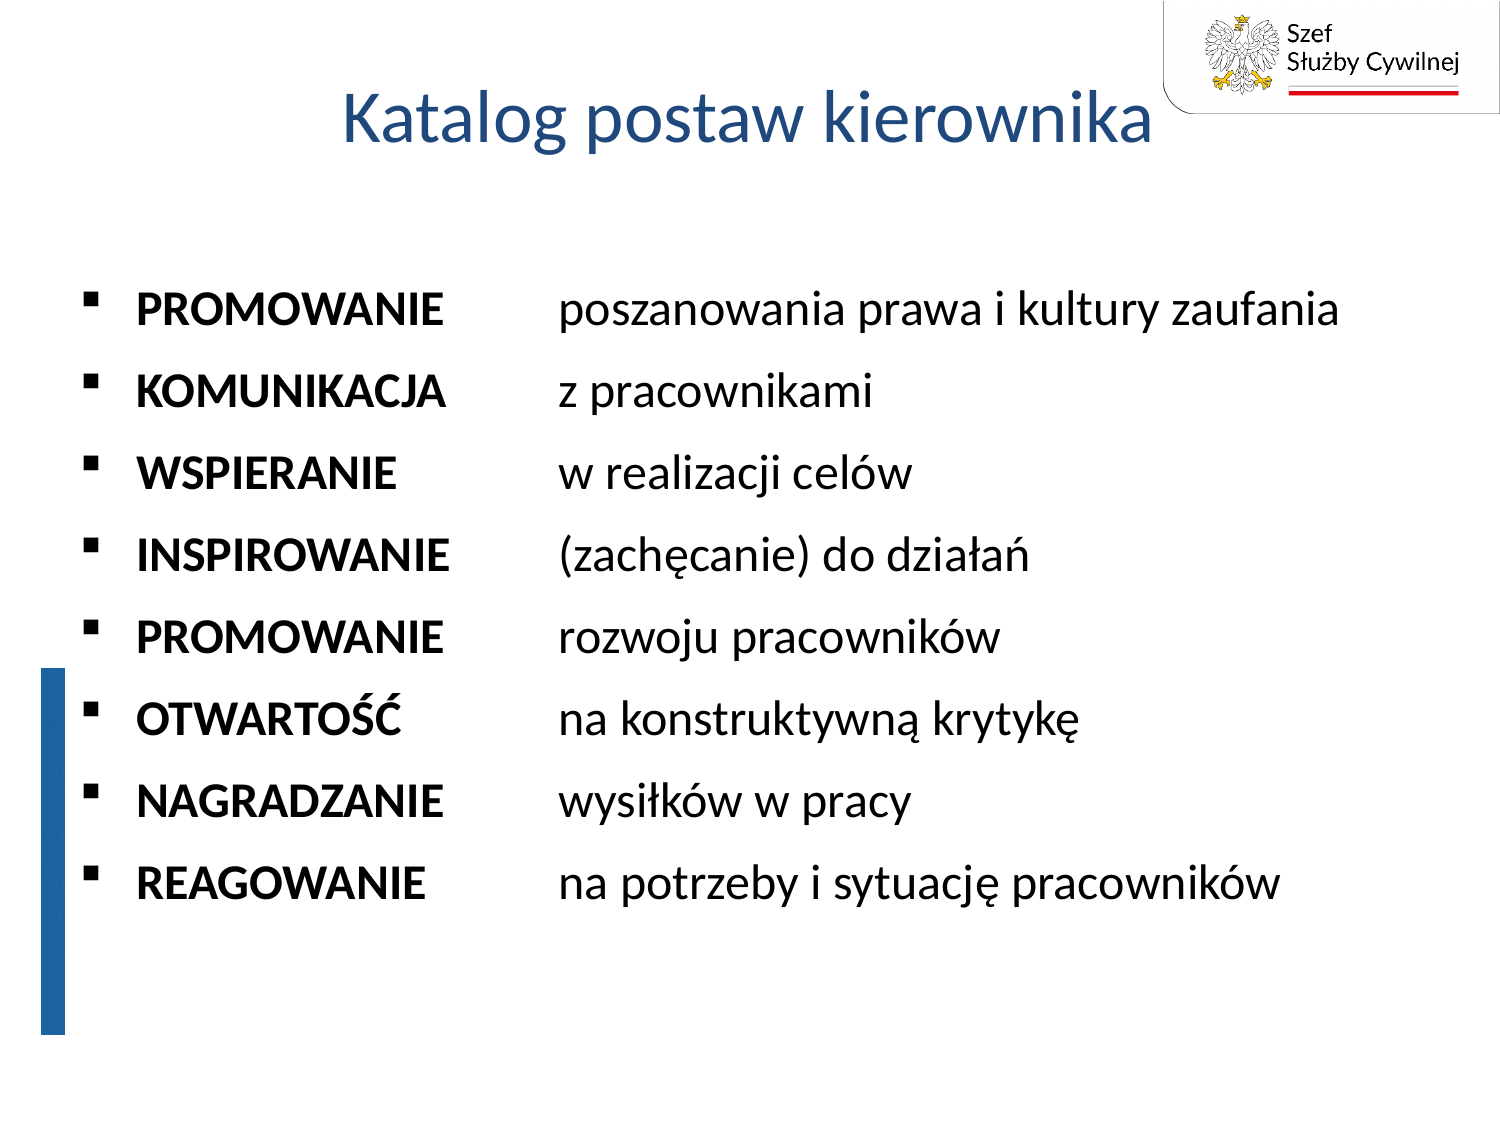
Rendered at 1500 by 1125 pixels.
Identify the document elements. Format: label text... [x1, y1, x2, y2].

text_box PROMOWANIE poszanowania prawa i kultury zaufania KOMUNIKACJA z pracownikami WSPIERANIE w realizacji celów INSPIROWANIE (zachęcanie) do działań PROMOWANIE rozwoju pracowników OTWARTOŚĆ na konstruktywną krytykę NAGRADZANIE wysiłków w pracy REAGOWANIE na potrzeby i sytuację pracowników [64, 219, 1424, 1035]
picture [1163, 0, 1500, 114]
title Katalog postaw kierownika [98, 60, 1400, 185]
picture [41, 668, 64, 1035]
